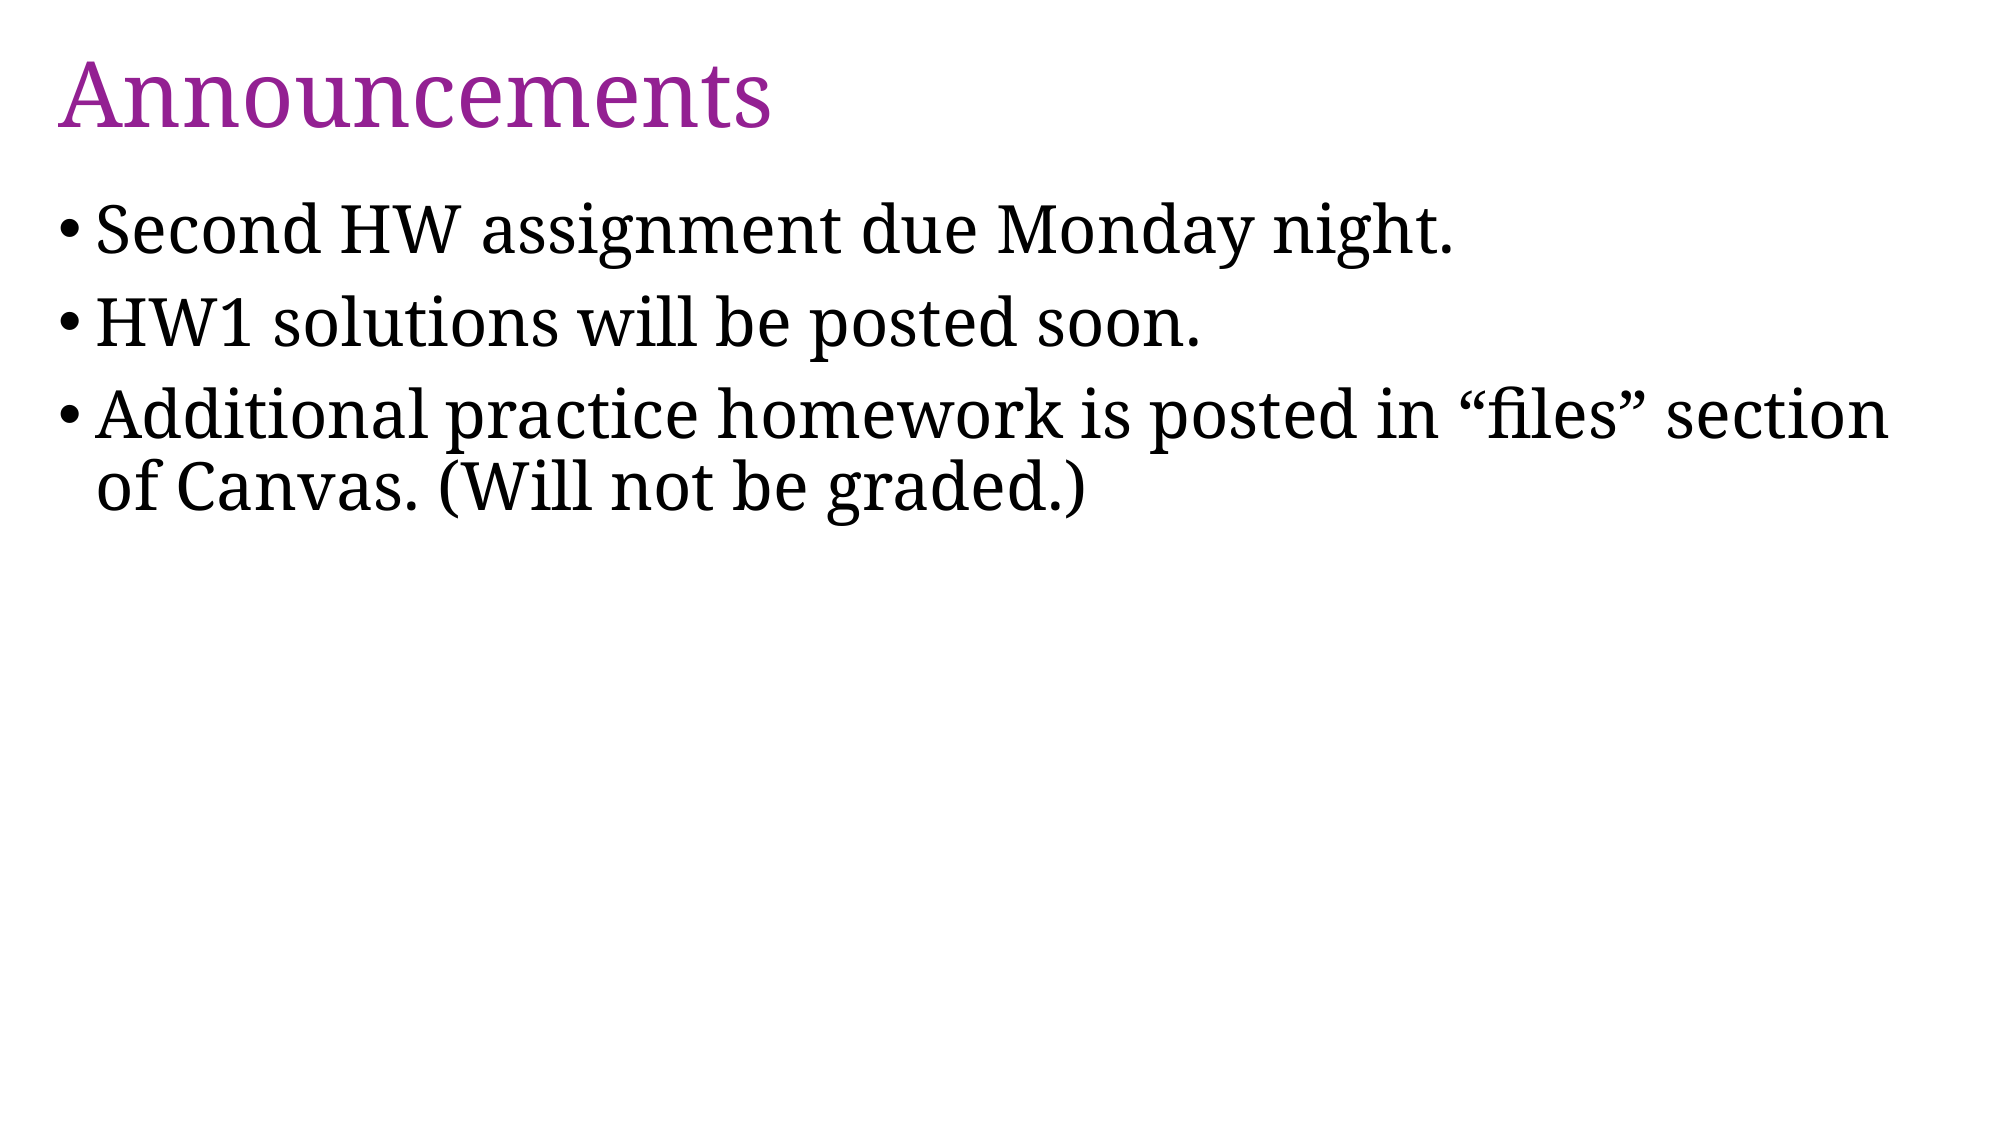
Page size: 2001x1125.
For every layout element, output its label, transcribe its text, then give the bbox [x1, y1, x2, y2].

title Announcements [43, 25, 1953, 171]
list Second HW assignment due Monday night. HW1 solutions will be posted soon. Additional practice homework is posted in “files” section of Canvas. (Will not be graded.) [43, 188, 1953, 714]
